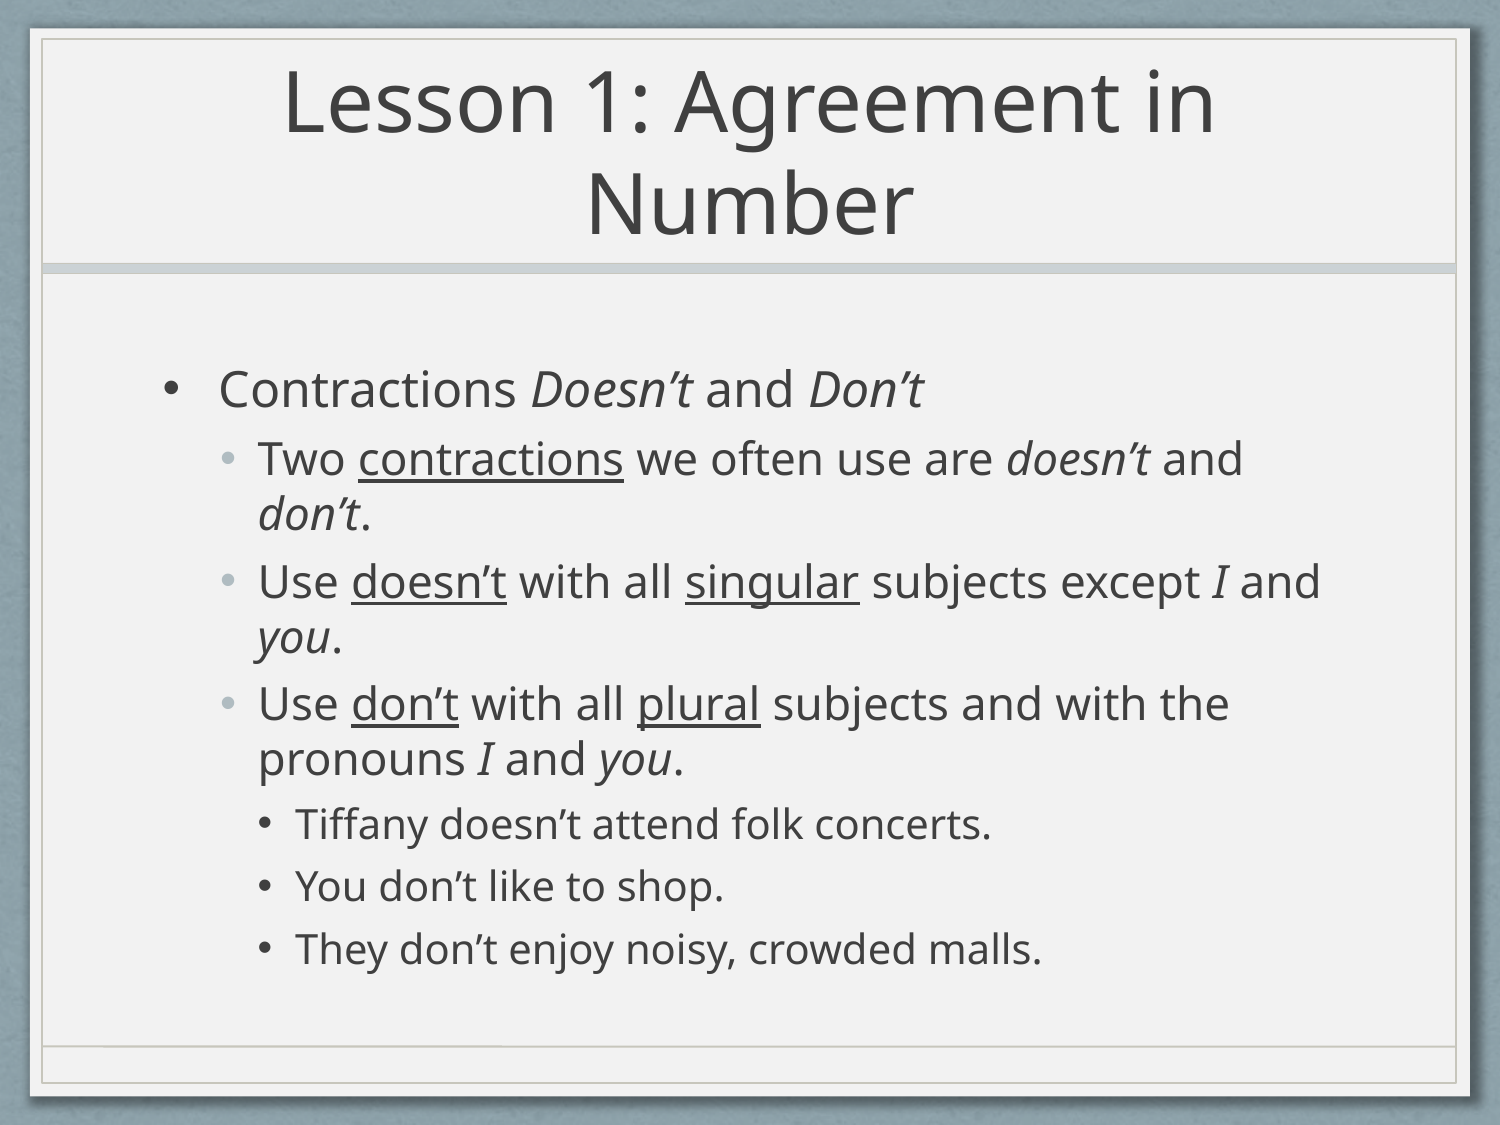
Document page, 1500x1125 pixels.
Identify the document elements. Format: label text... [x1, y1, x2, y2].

list Contractions Doesn’t and Don’t Two contractions we often use are doesn’t and don’t. Use doesn’t with all singular subjects except I and you. Use don’t with all plural subjects and with the pronouns I and you. Tiffany doesn’t attend folk concerts. You don’t like to shop. They don’t enjoy noisy, crowded malls. [147, 350, 1353, 995]
title Lesson 1: Agreement in Number [147, 40, 1353, 260]
